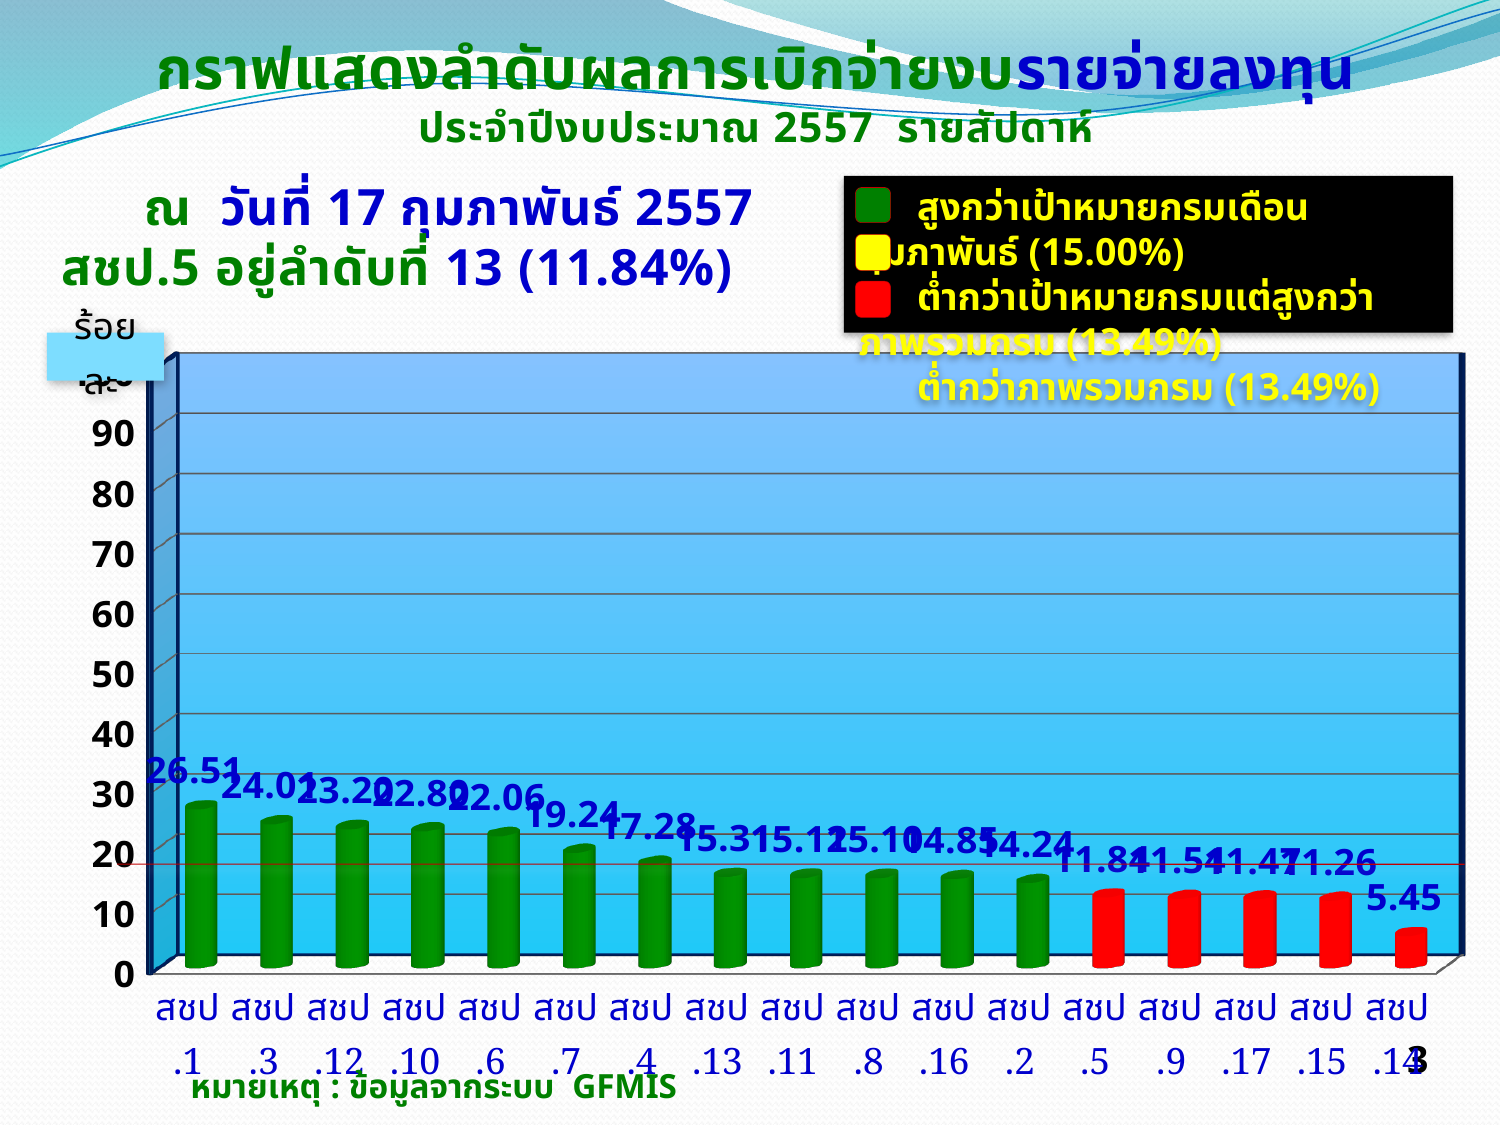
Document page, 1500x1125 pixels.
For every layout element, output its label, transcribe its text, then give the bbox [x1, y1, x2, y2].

text_box [853, 232, 893, 273]
text_box [853, 185, 893, 225]
chart [34, 304, 1500, 1102]
text_box สูงกว่าเป้าหมายกรมเดือนกุมภาพันธ์ (15.00%) ต่ำกว่าเป้าหมายกรมแต่สูงกว่าภาพรวมกรม (13.49%) ต่ำกว่าภาพรวมกรม (13.49%) [843, 175, 1454, 303]
text_box กราฟแสดงลำดับผลการเบิกจ่ายงบรายจ่ายลงทุน ประจำปีงบประมาณ 2557 รายสัปดาห์ ณ วันที่ 17 กุมภาพันธ์ 2557 สชป.5 อยู่ลำดับที่ 13 (11.84%) [46, 23, 1465, 282]
text_box [853, 279, 893, 303]
